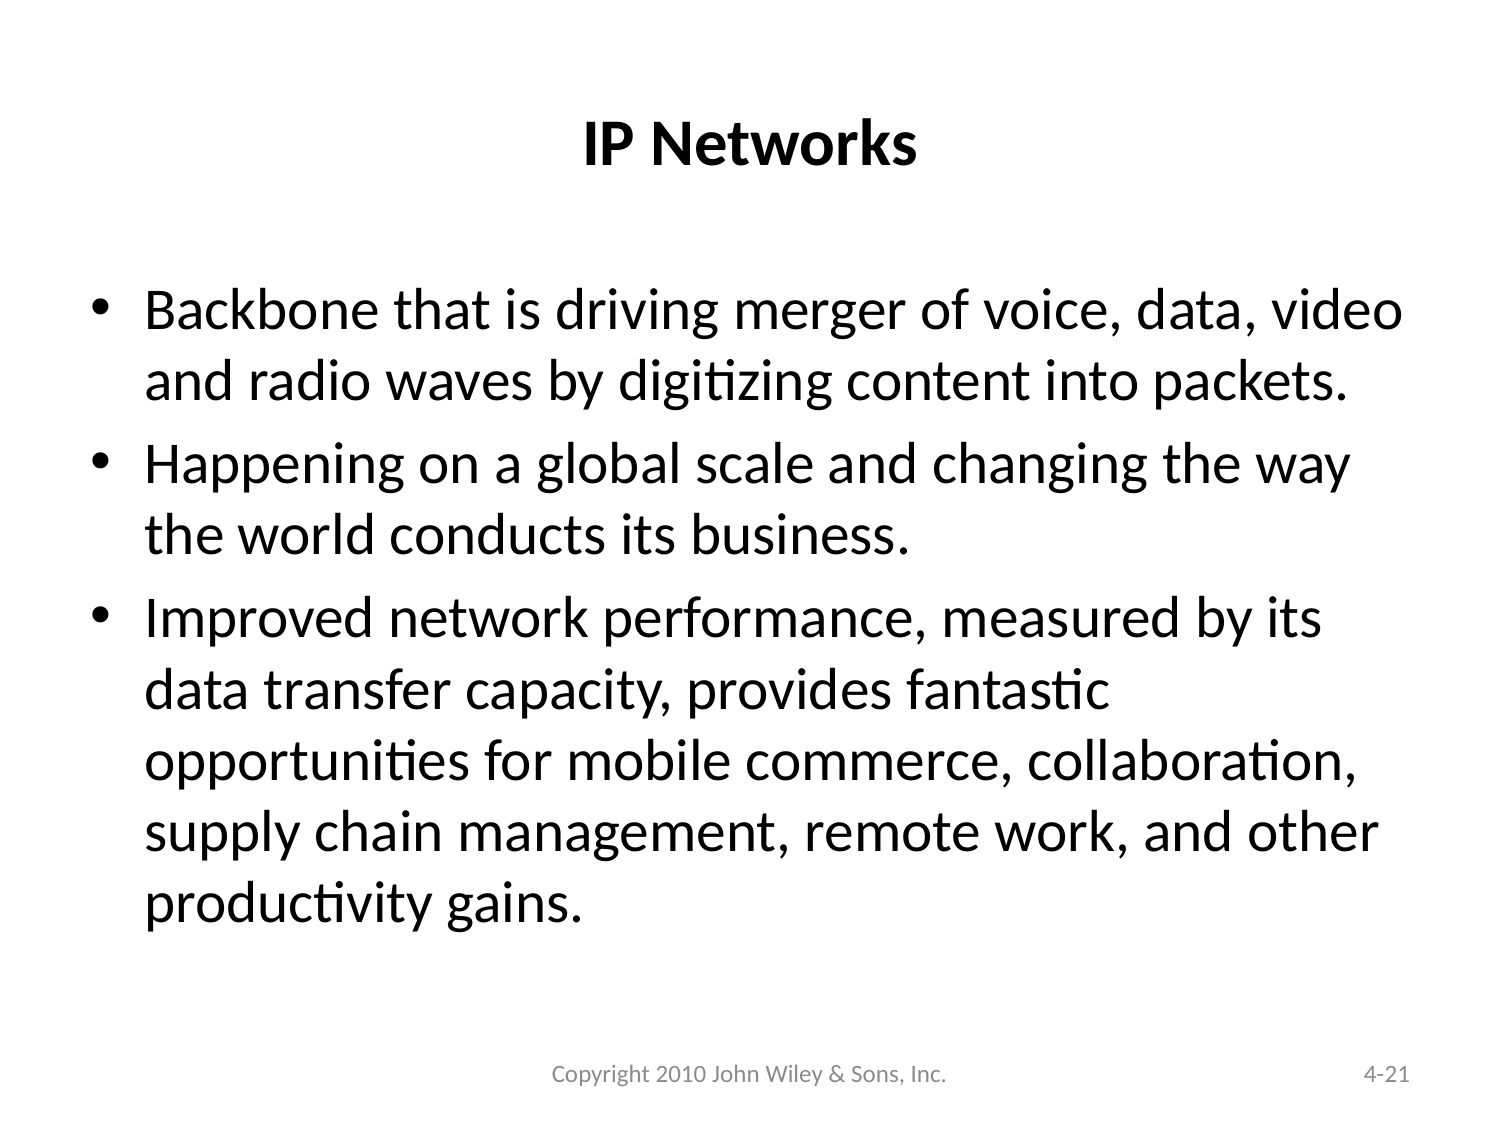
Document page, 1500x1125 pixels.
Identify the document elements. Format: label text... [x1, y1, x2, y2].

list Backbone that is driving merger of voice, data, video and radio waves by digitizing content into packets. Happening on a global scale and changing the way the world conducts its business. Improved network performance, measured by its data transfer capacity, provides fantastic opportunities for mobile commerce, collaboration, supply chain management, remote work, and other productivity gains. [75, 262, 1425, 1005]
slide_number 4-21 [1074, 1042, 1425, 1103]
title IP Networks [75, 45, 1425, 233]
footer Copyright 2010 John Wiley & Sons, Inc. [512, 1042, 988, 1103]
